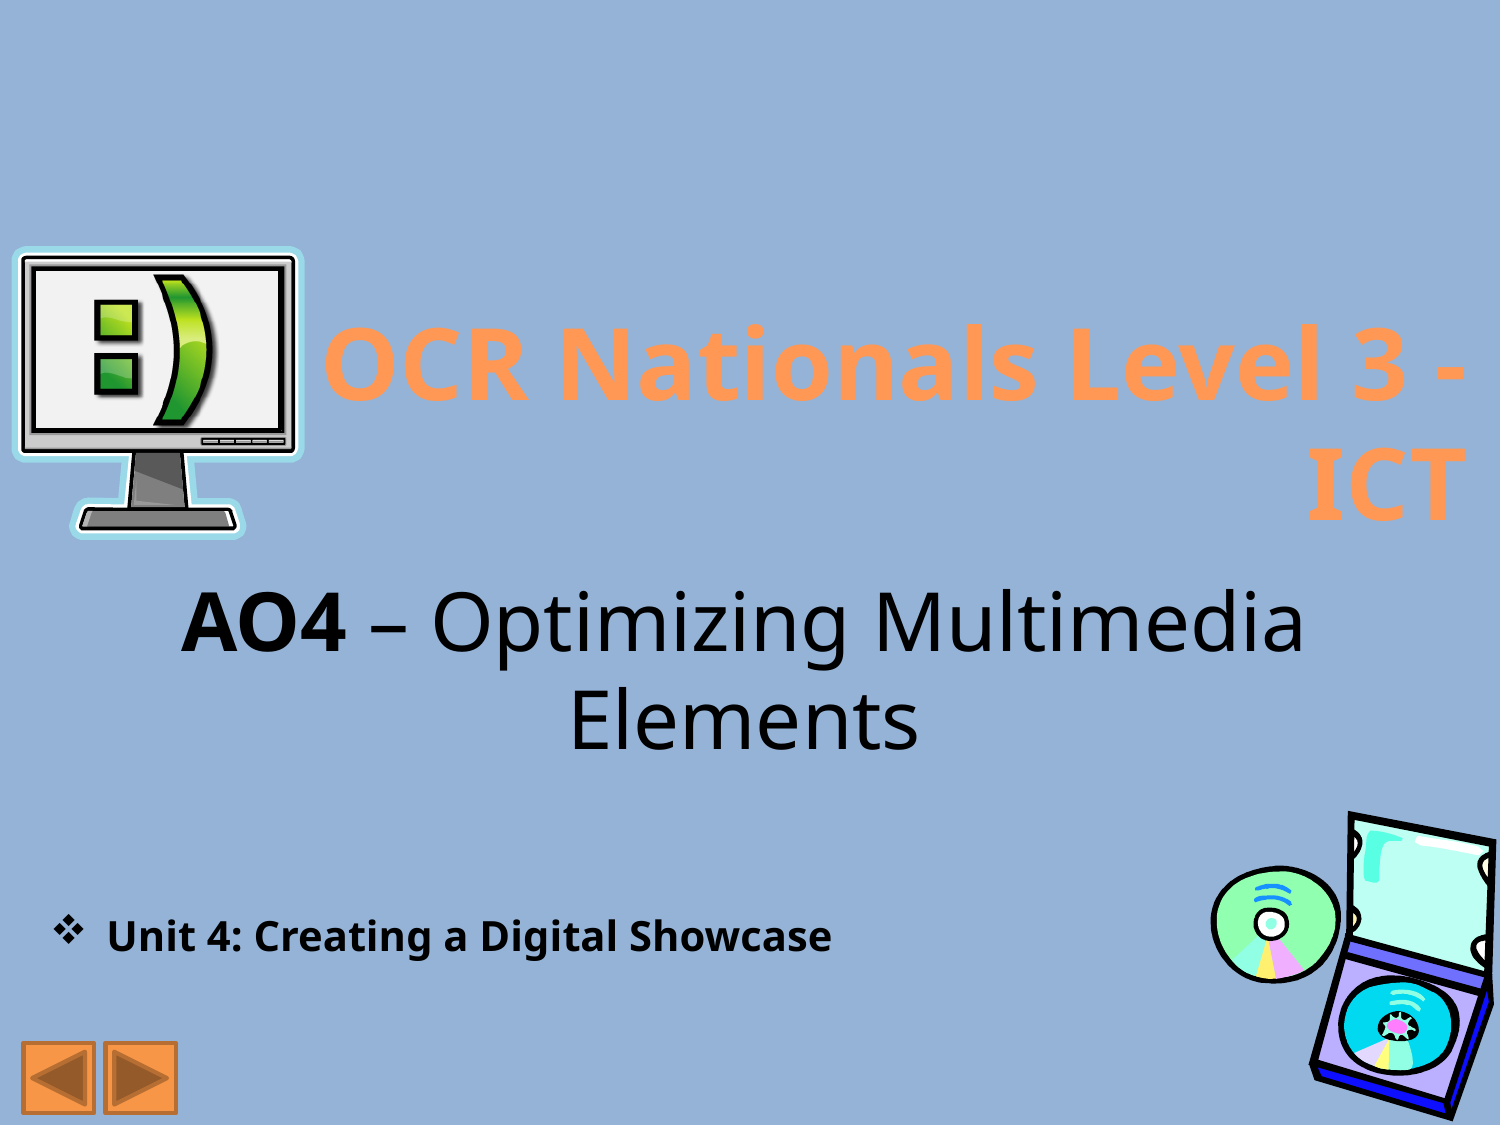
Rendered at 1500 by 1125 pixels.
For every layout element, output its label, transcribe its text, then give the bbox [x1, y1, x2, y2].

picture [1206, 806, 1500, 1125]
title AO4 – Optimizing Multimedia Elements [35, 562, 1454, 774]
picture [68, 265, 239, 436]
list Unit 4: Creating a Digital Showcase [35, 902, 1201, 1020]
